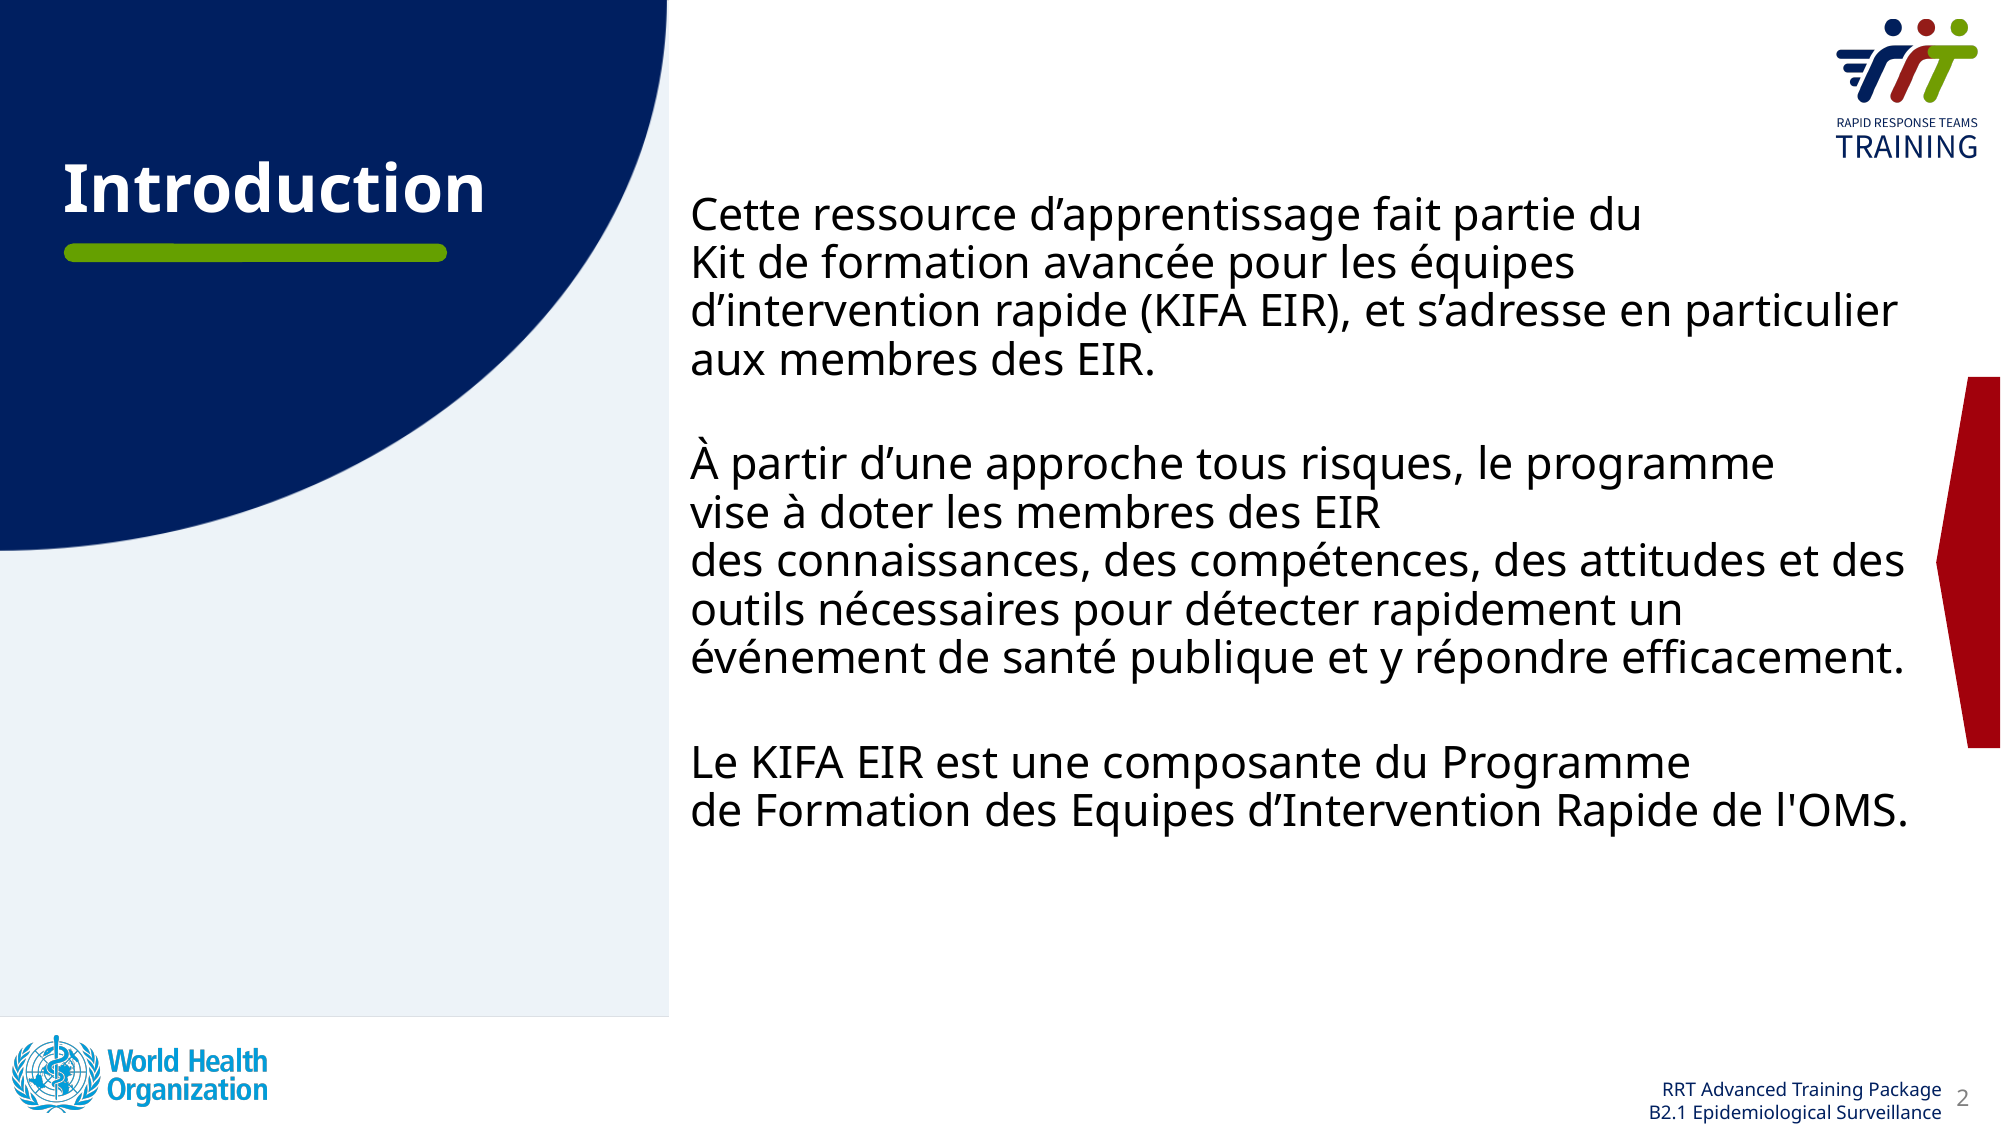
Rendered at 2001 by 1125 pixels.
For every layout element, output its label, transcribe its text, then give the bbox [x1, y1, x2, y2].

title Introduction [63, 137, 600, 246]
picture [58, 1050, 64, 1058]
picture [12, 1083, 48, 1113]
picture [0, 0, 669, 1018]
list Cette ressource d’apprentissage fait partie du Kit de formation avancée pour les équipes d’intervention rapide (KIFA EIR), et s’adresse en particulier aux membres des EIR. À partir d’une approche tous risques, le programme vise à doter les membres des EIR des connaissances, des compétences, des attitudes et des outils nécessaires pour détecter rapidement un événement de santé publique et y répondre efficacement. Le KIFA EIR est une composante du Programme de Formation des Equipes d’Intervention Rapide de l'OMS. [689, 190, 1926, 931]
picture [1835, 19, 1978, 167]
picture [12, 1035, 267, 1113]
